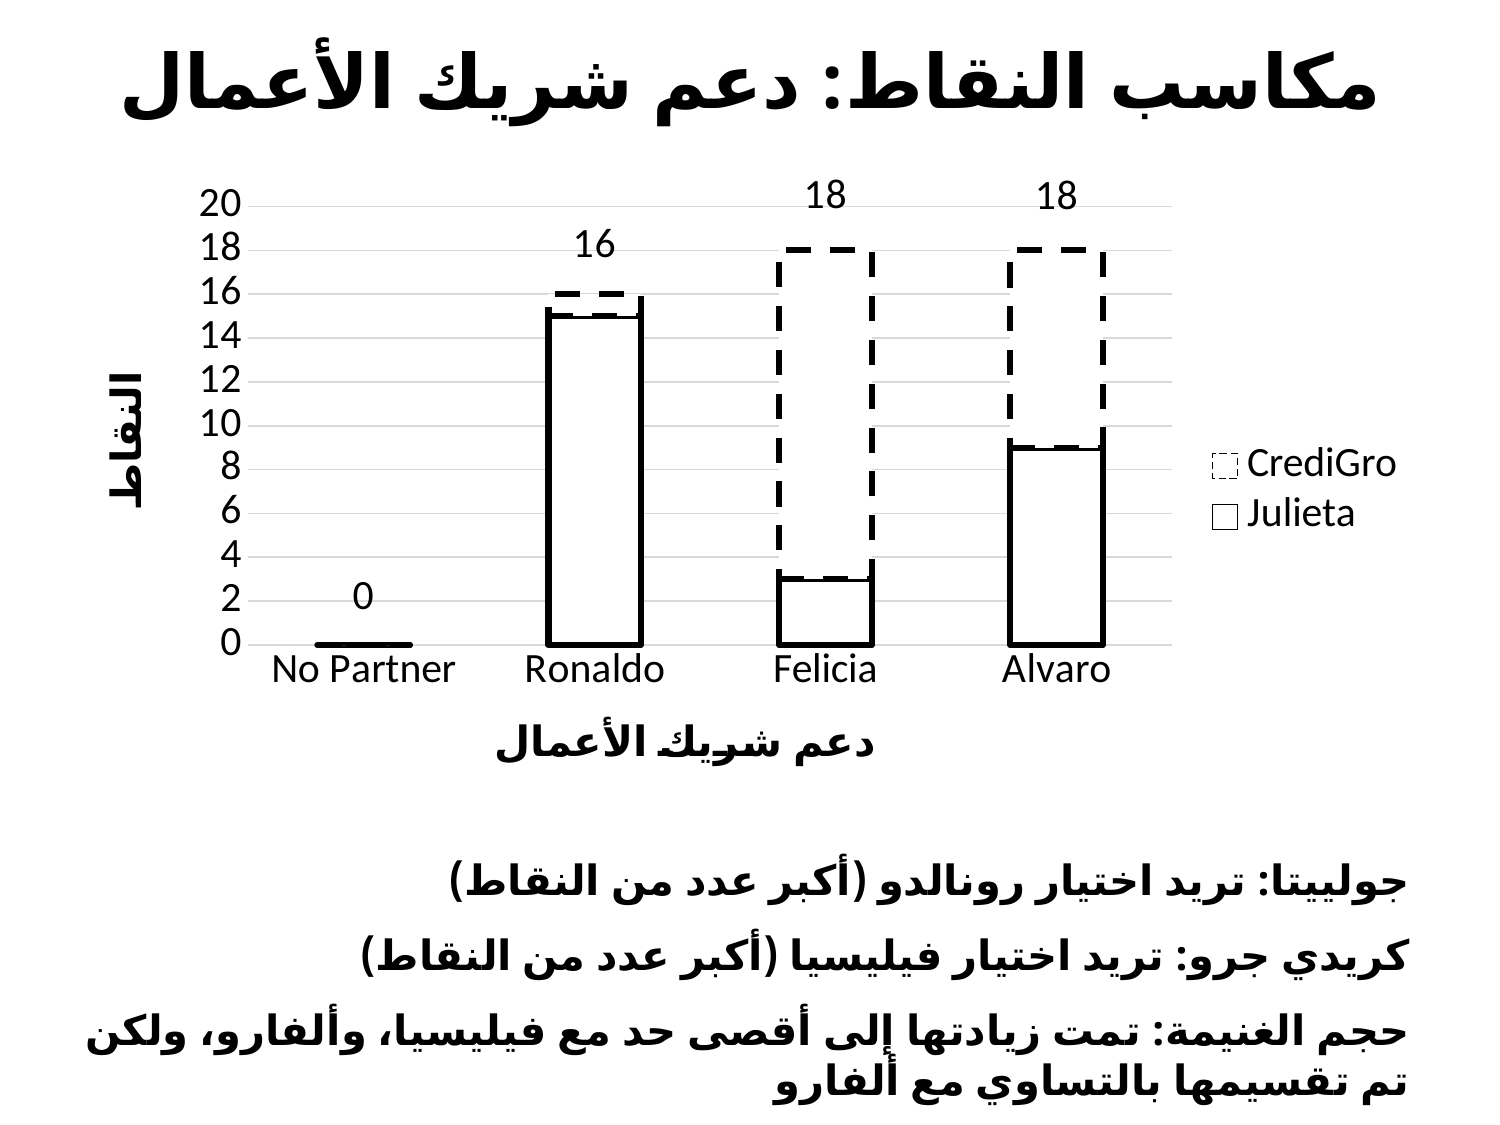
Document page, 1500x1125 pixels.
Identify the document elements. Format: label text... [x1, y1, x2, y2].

chart [64, 172, 1424, 811]
text_box جولييتا: تريد اختيار رونالدو (أكبر عدد من النقاط) كريدي جرو: تريد اختيار فيليسيا (أكبر عدد من النقاط) حجم الغنيمة: تمت زيادتها إلى أقصى حد مع فيليسيا، وألفارو، ولكن تم تقسيمها بالتساوي مع ألفارو [64, 846, 1425, 1125]
title مكاسب النقاط: دعم شريك الأعمال [0, 0, 1500, 173]
